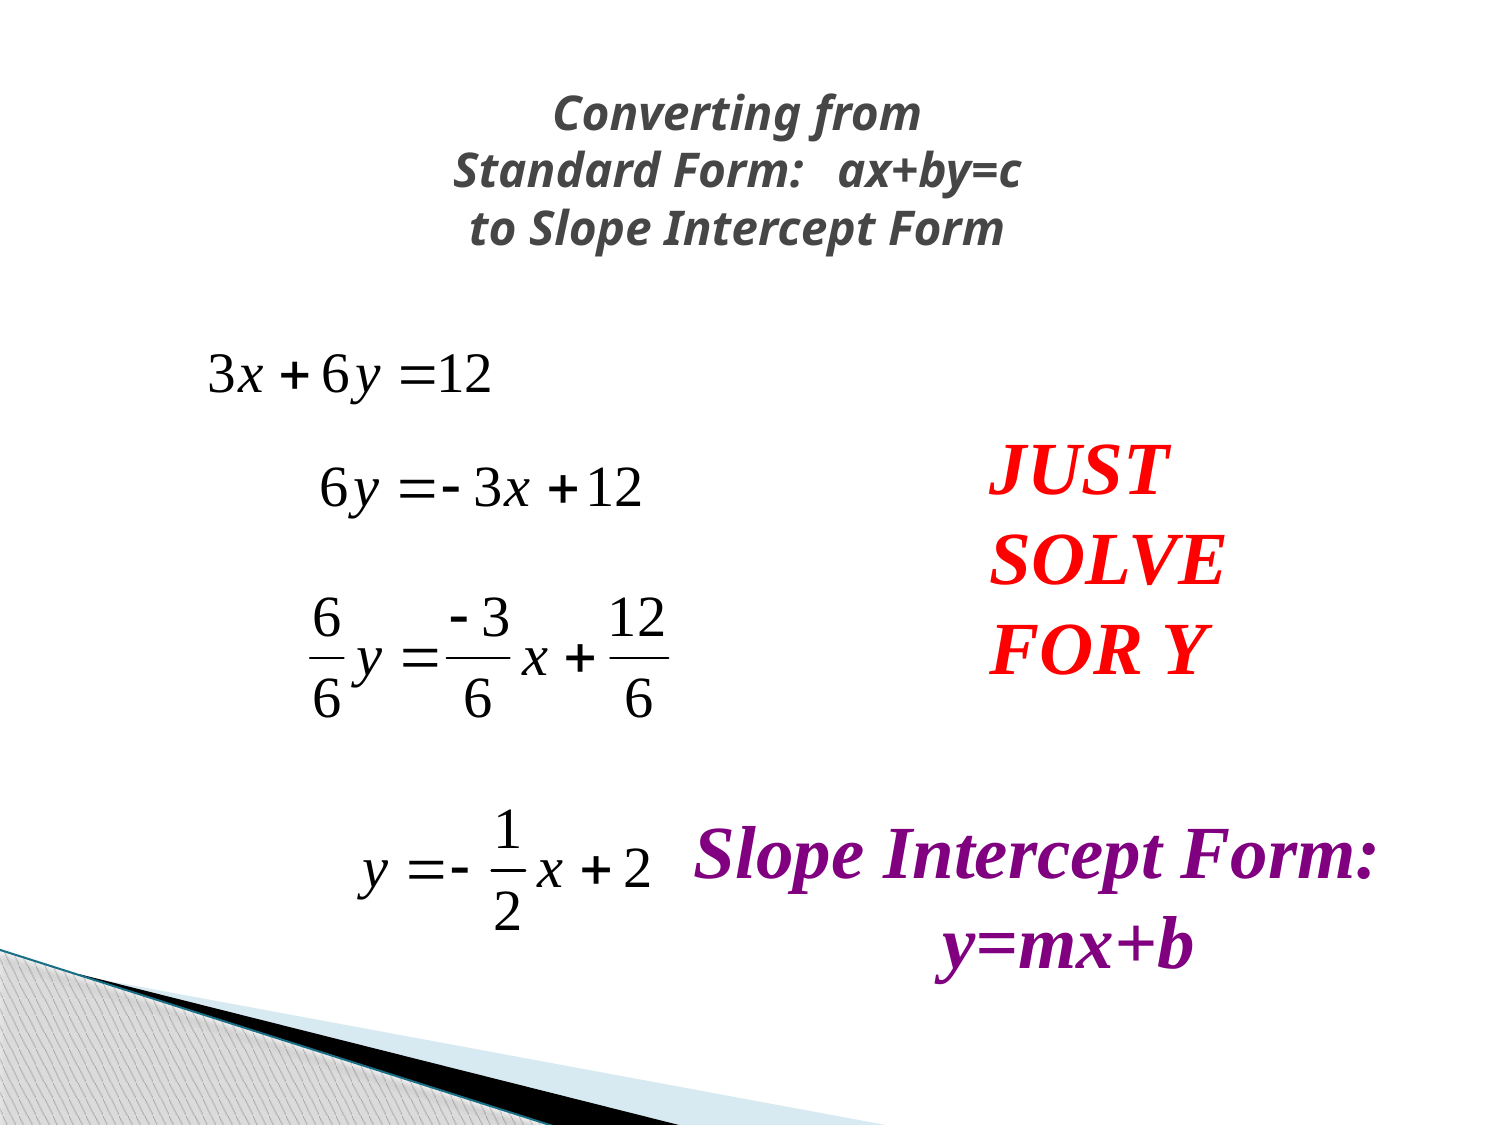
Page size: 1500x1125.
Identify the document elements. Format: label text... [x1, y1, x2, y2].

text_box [198, 349, 500, 413]
text_box Slope Intercept Form: y=mx+b [675, 800, 1463, 988]
text_box JUST SOLVE FOR Y [975, 412, 1300, 698]
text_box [312, 462, 650, 526]
title Converting from Standard Form: ax+by=c to Slope Intercept Form [99, 75, 1375, 263]
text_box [349, 799, 658, 937]
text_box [299, 587, 677, 724]
